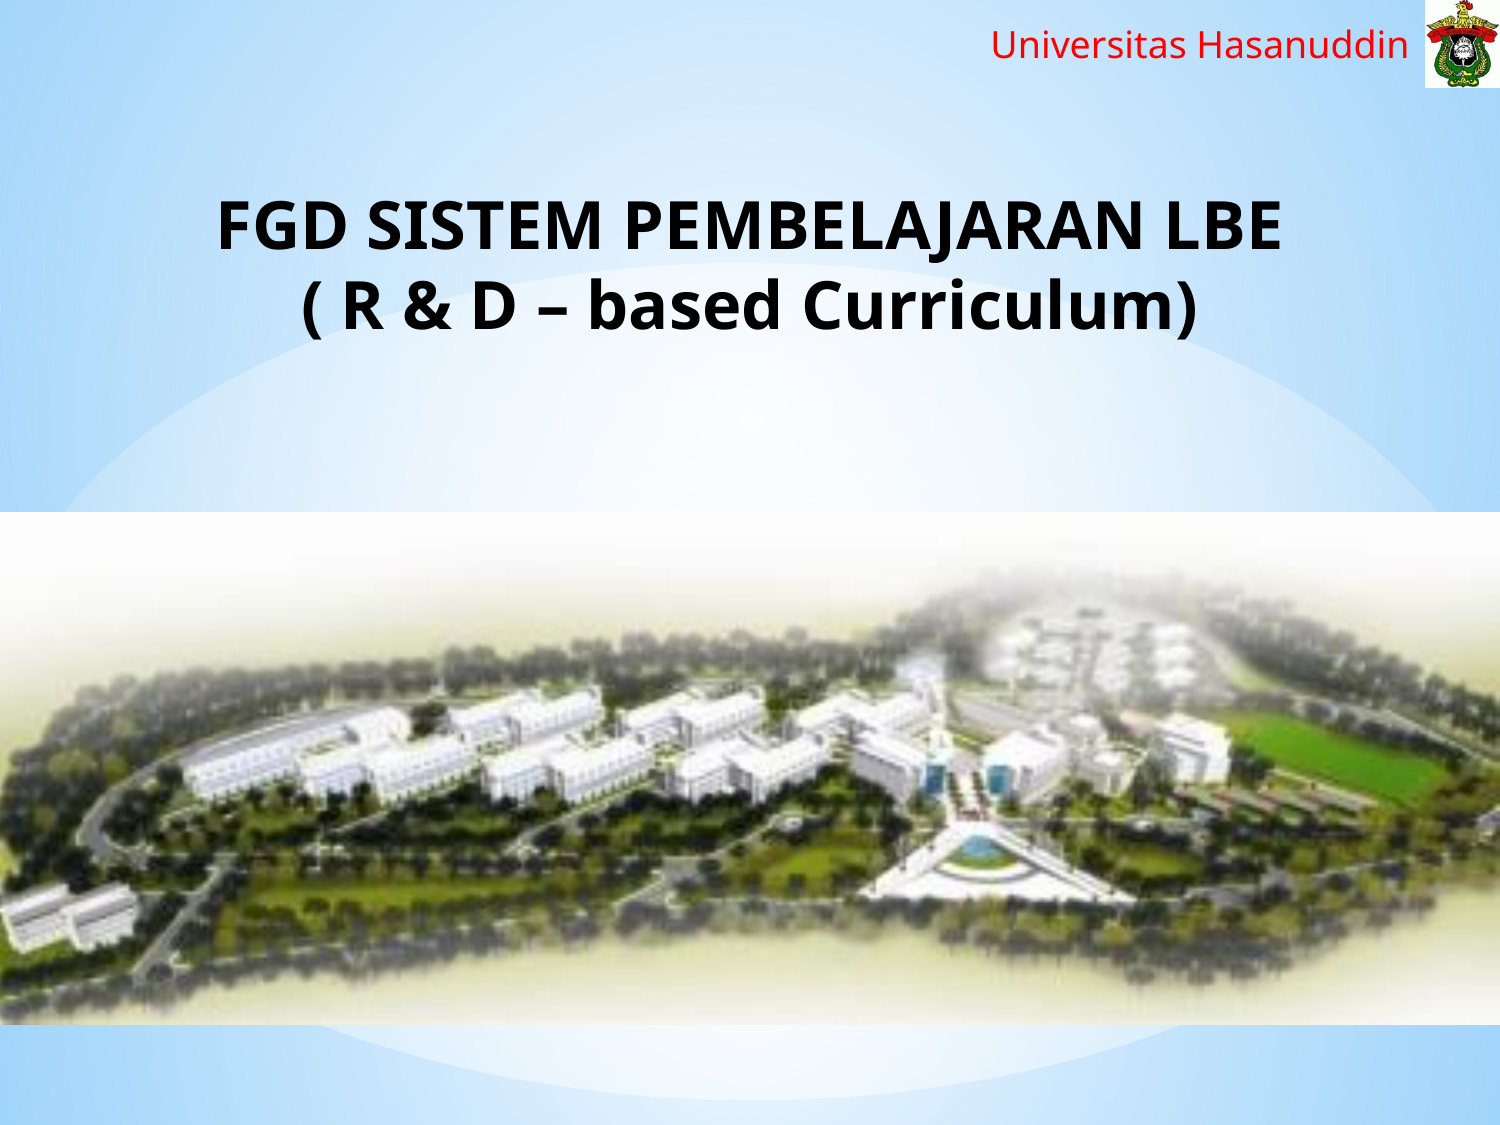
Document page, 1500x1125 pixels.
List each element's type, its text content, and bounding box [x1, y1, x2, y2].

text_box Universitas Hasanuddin [0, 0, 1421, 88]
title FGD SISTEM PEMBELAJARAN LBE ( R & D – based Curriculum) [143, 174, 1357, 340]
picture [0, 512, 1500, 1026]
picture [1424, 0, 1500, 88]
